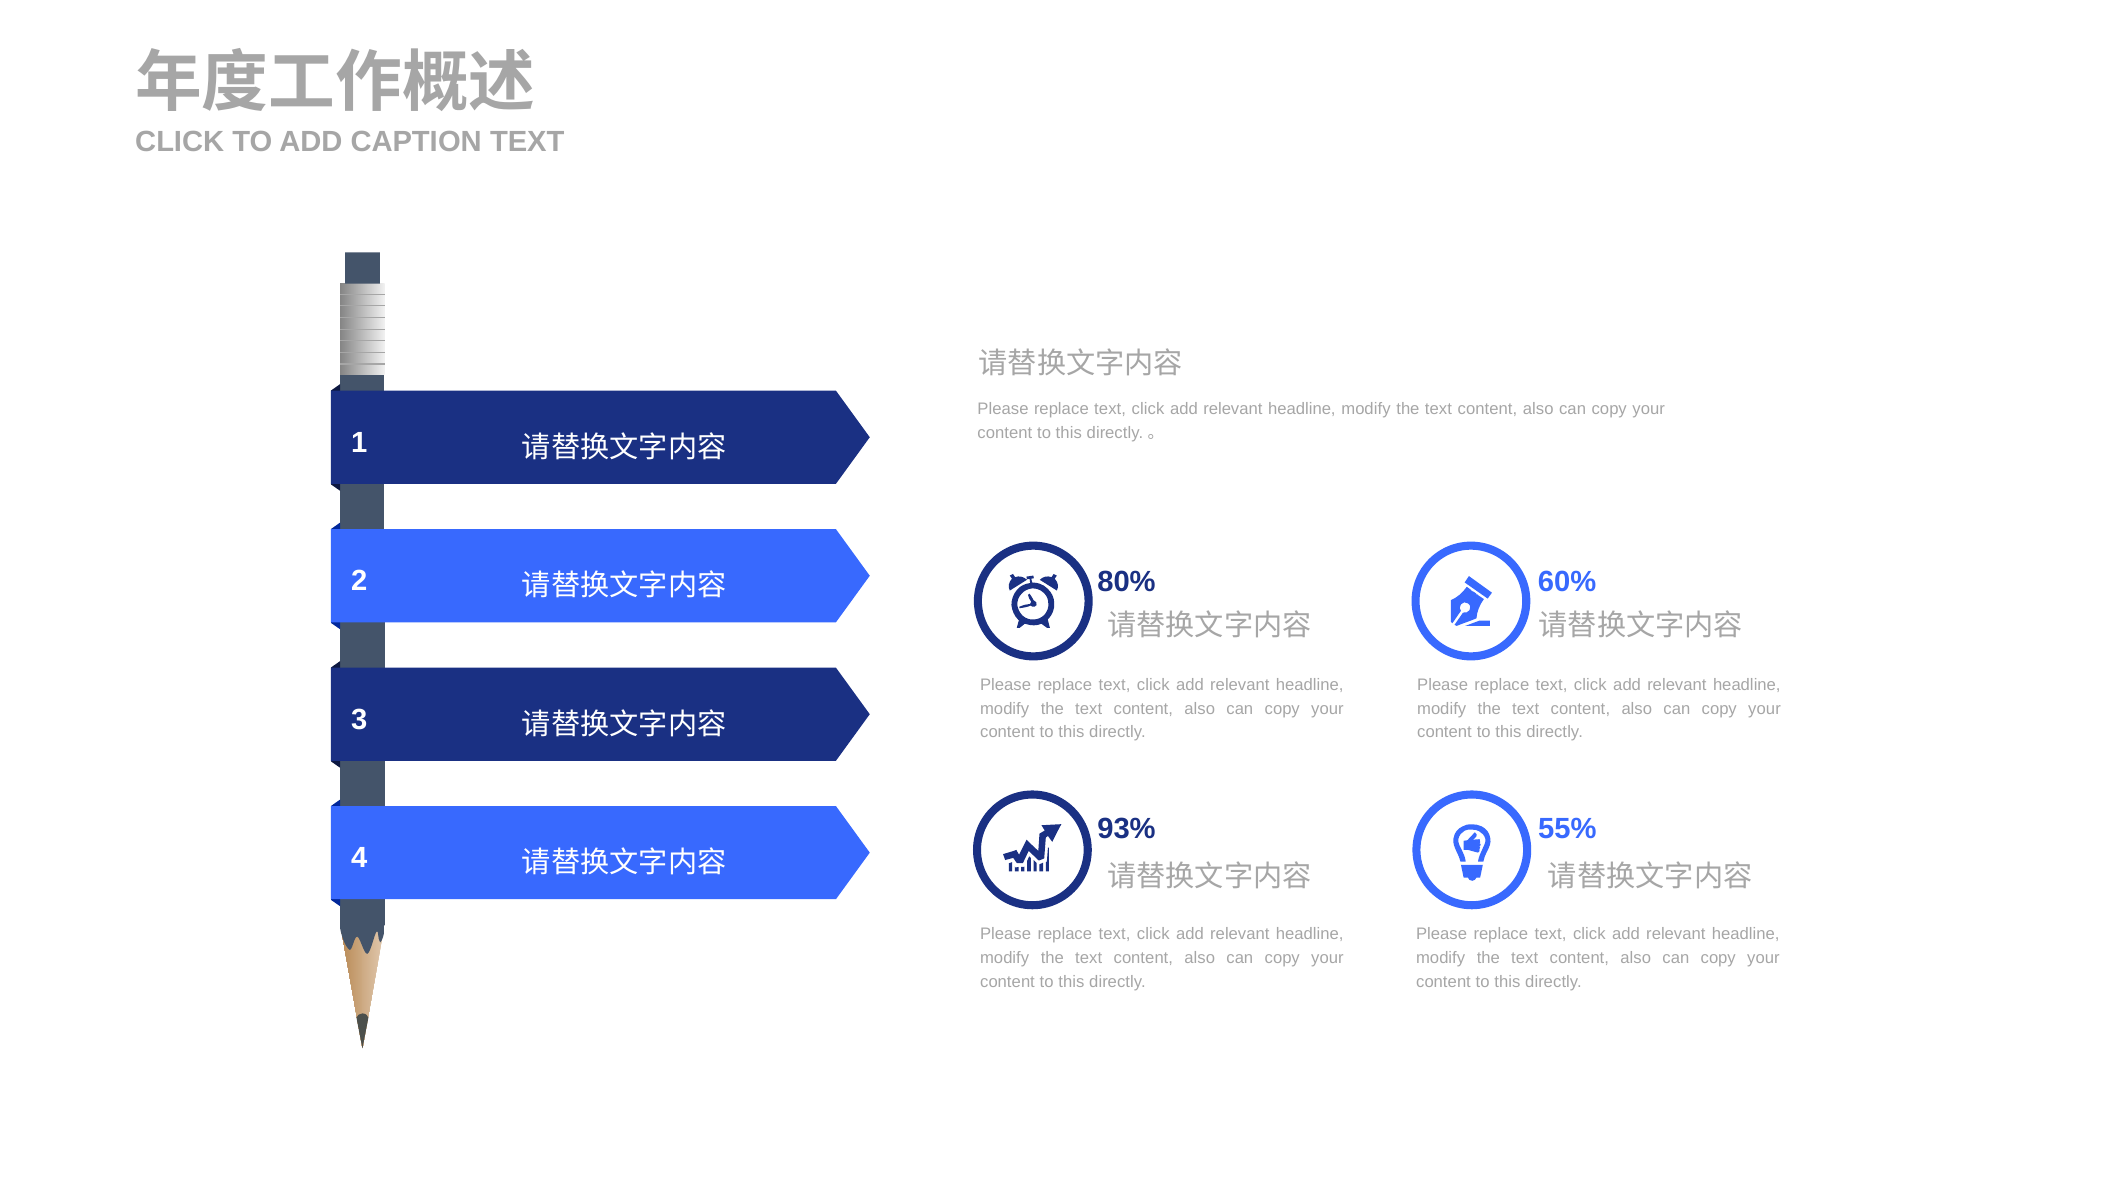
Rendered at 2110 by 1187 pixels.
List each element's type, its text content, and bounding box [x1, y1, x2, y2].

text_box 请替换文字内容 [963, 330, 1199, 386]
text_box [1008, 862, 1013, 872]
text_box [1003, 824, 1062, 864]
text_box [330, 252, 870, 1049]
text_box [971, 789, 1092, 911]
text_box 93% [1082, 795, 1171, 853]
text_box 年度工作概述 [135, 38, 596, 119]
text_box [1033, 860, 1037, 872]
text_box Please replace text, click add relevant headline, modify the text content, also can copy your content to this directly.。 [962, 386, 1681, 449]
text_box Please replace text, click add relevant headline, modify the text content, also can copy your content to this directly. [1402, 662, 1796, 749]
text_box [1453, 824, 1491, 862]
text_box [1460, 864, 1483, 881]
text_box Please replace text, click add relevant headline, modify the text content, also can copy your content to this directly. [965, 912, 1359, 999]
text_box [1027, 856, 1031, 872]
text_box 80% [1082, 547, 1171, 605]
text_box 55% [1523, 795, 1612, 853]
text_box CLICK TO ADD CAPTION TEXT [135, 122, 596, 158]
text_box [1450, 576, 1492, 626]
text_box 请替换文字内容 [1092, 592, 1328, 649]
text_box Please replace text, click add relevant headline, modify the text content, also can copy your content to this directly. [1401, 912, 1795, 999]
text_box [1411, 789, 1533, 911]
text_box 请替换文字内容 [1533, 842, 1768, 900]
text_box [1039, 573, 1058, 591]
text_box [1045, 847, 1049, 872]
text_box [972, 540, 1092, 662]
text_box [1410, 540, 1523, 662]
text_box [1039, 862, 1044, 872]
text_box 60% [1523, 547, 1612, 605]
text_box Please replace text, click add relevant headline, modify the text content, also can copy your content to this directly. [965, 662, 1359, 749]
text_box 请替换文字内容 [1523, 592, 1759, 649]
text_box [1008, 573, 1055, 628]
text_box 请替换文字内容 [1092, 842, 1328, 900]
